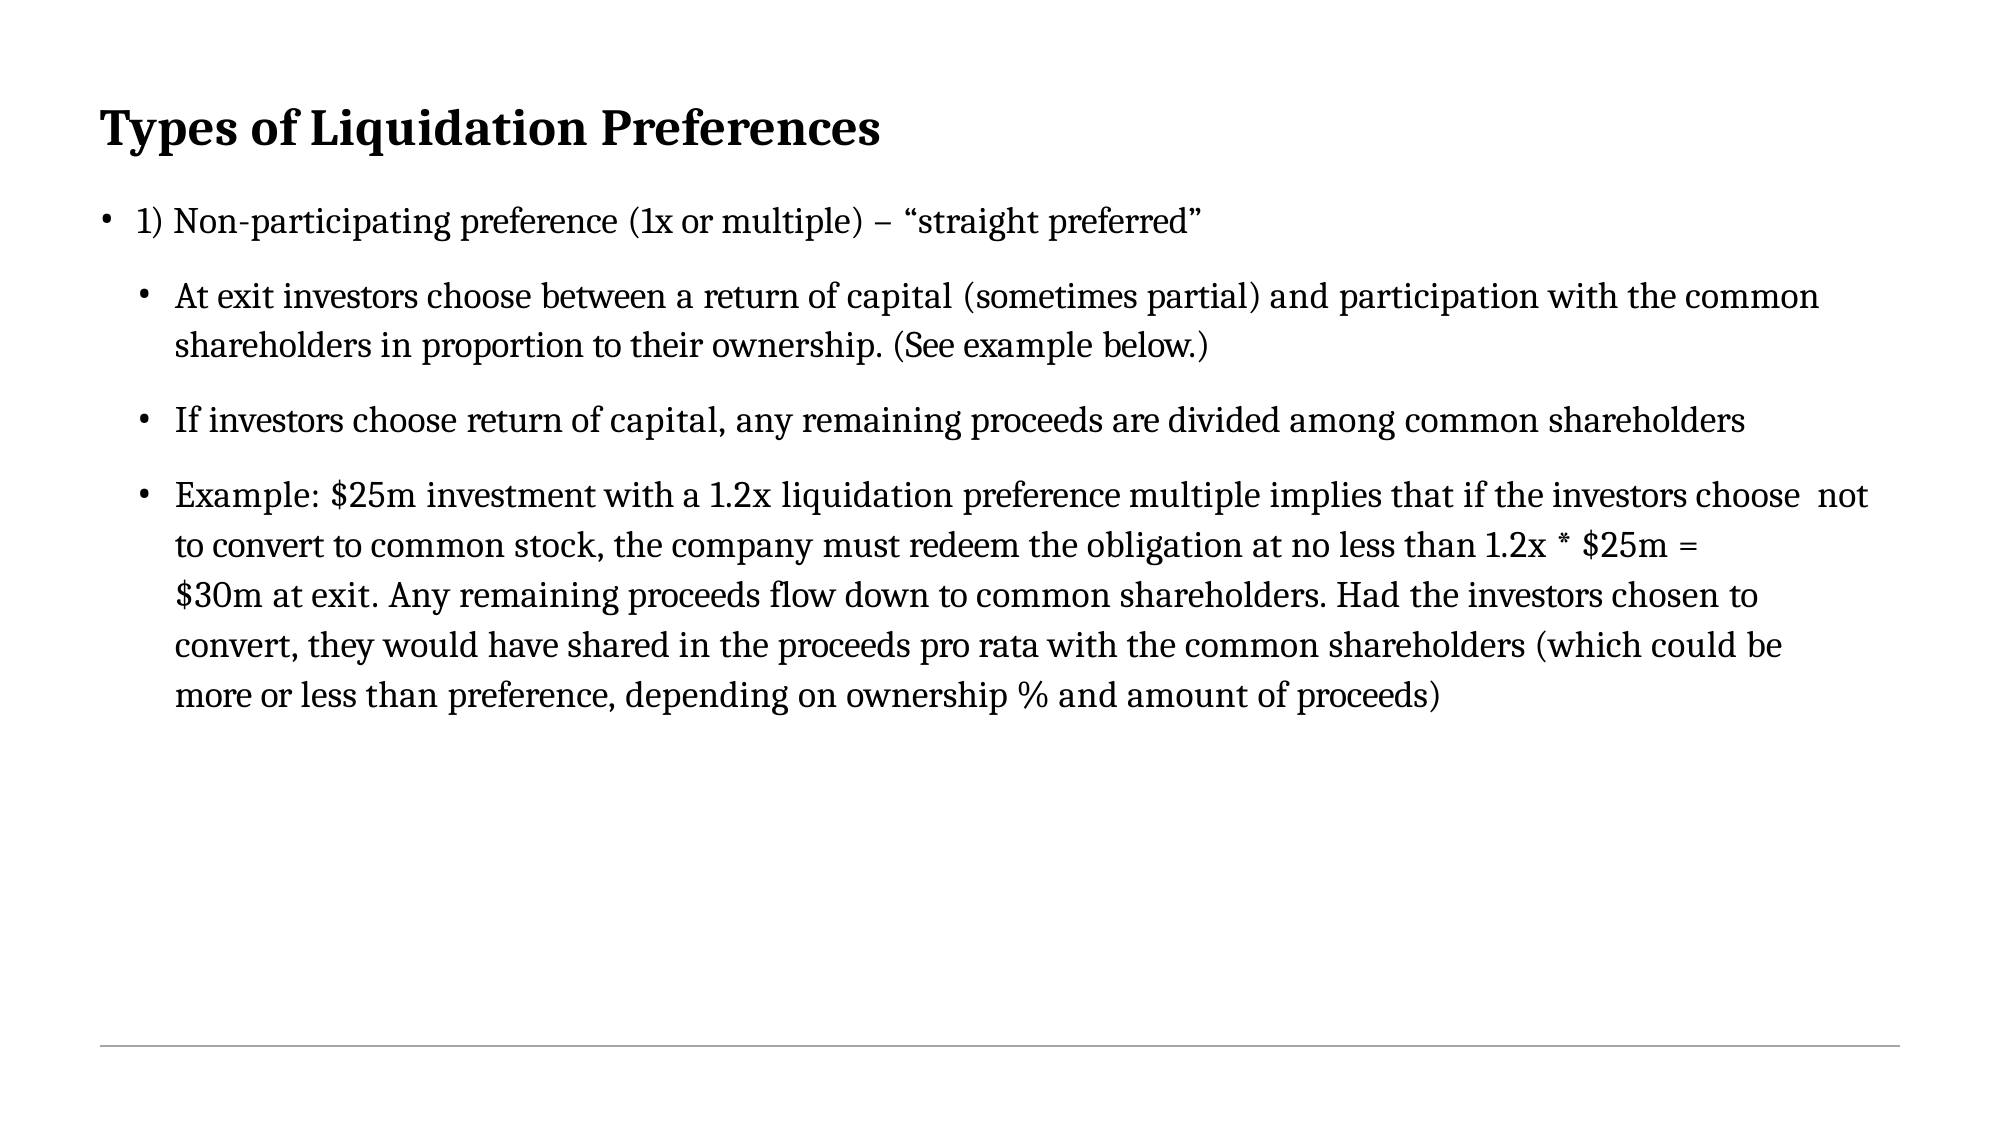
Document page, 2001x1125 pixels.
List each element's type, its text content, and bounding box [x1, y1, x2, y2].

title Types of Liquidation Preferences [97, 91, 912, 193]
text_box 1) Non-participating preference (1x or multiple) – “straight preferred” At exit investors choose between a return of capital (sometimes partial) and participation with the common shareholders in proportion to their ownership. (See example below.) If investors choose return of capital, any remaining proceeds are divided among common shareholders Example: $25m investment with a 1.2x liquidation preference multiple implies that if the investors choose not to convert to common stock, the company must redeem the obligation at no less than 1.2x * $25m = $30m at exit. Any remaining proceeds flow down to common shareholders. Had the investors chosen to convert, they would have shared in the proceeds pro rata with the common shareholders (which could be more or less than preference, depending on ownership % and amount of proceeds) [97, 193, 1902, 715]
